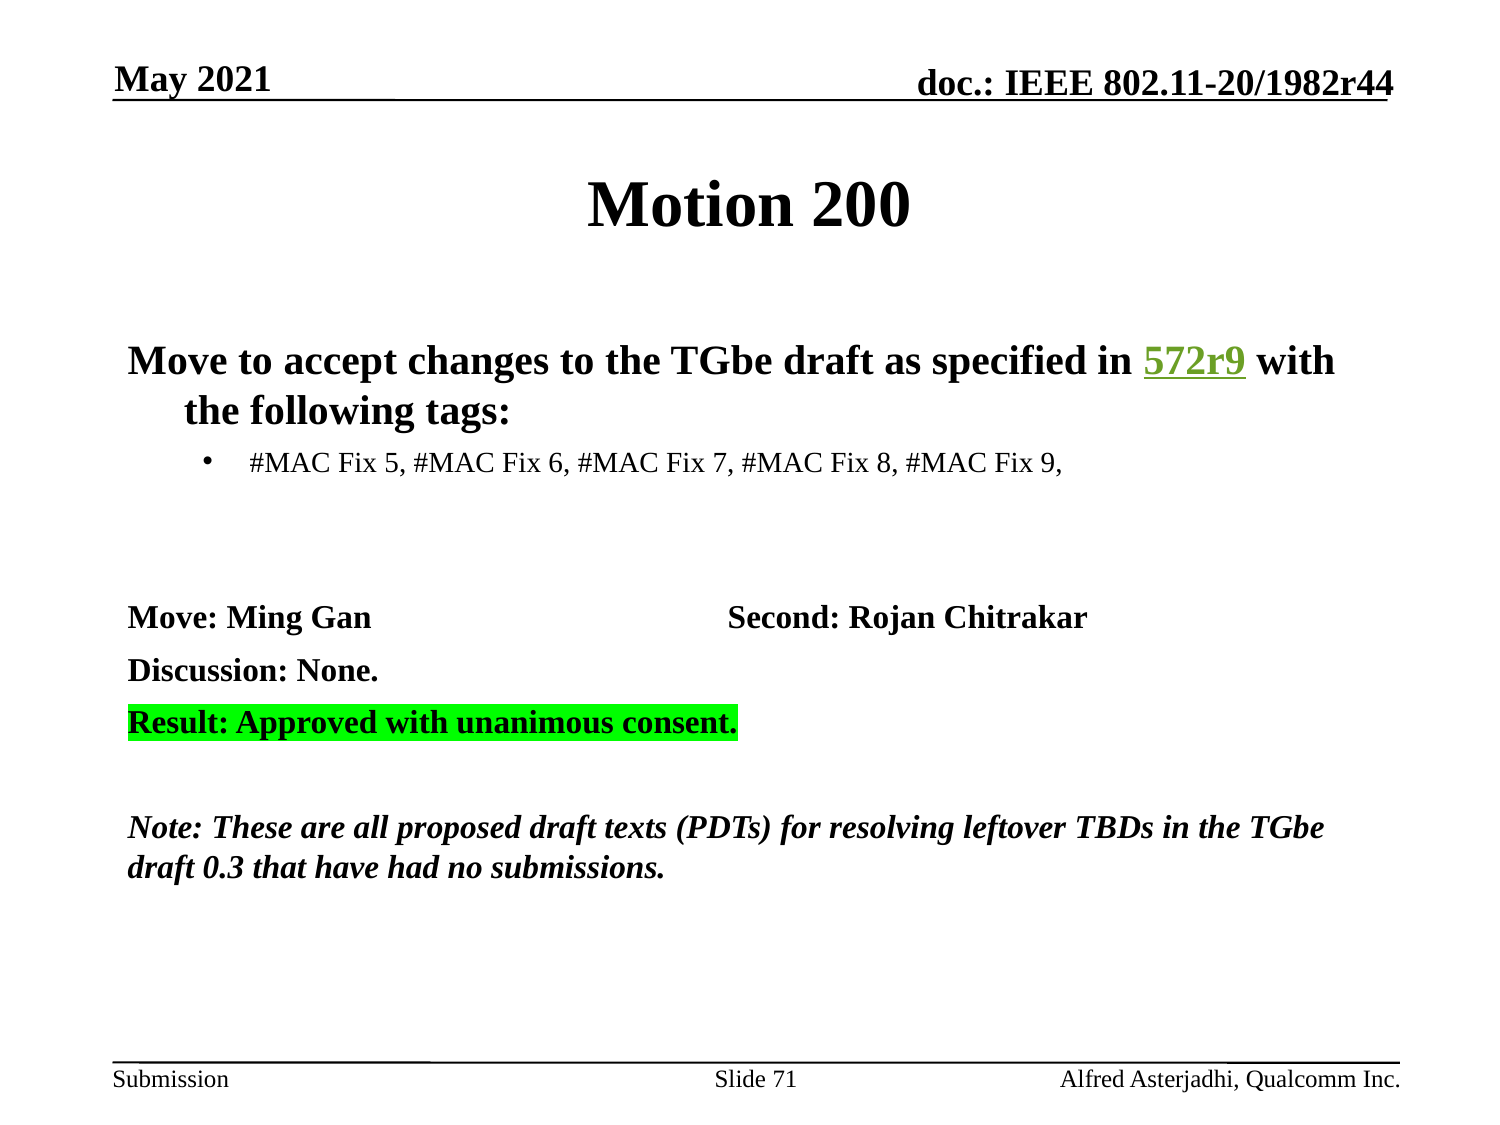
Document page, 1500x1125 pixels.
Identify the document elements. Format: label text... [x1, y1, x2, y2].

slide_number Slide 71 [712, 1061, 800, 1123]
footer Alfred Asterjadhi, Qualcomm Inc. [878, 1061, 1402, 1093]
title Motion 200 [112, 112, 1388, 288]
list Move to accept changes to the TGbe draft as specified in 572r9 with the following tags: #MAC Fix 5, #MAC Fix 6, #MAC Fix 7, #MAC Fix 8, #MAC Fix 9, Move: Ming Gan Second: Rojan Chitrakar Discussion: None. Result: Approved with unanimous consent. Note: These are all proposed draft texts (PDTs) for resolving leftover TBDs in the TGbe draft 0.3 that have had no submissions. [112, 324, 1388, 1000]
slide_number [114, 54, 423, 100]
